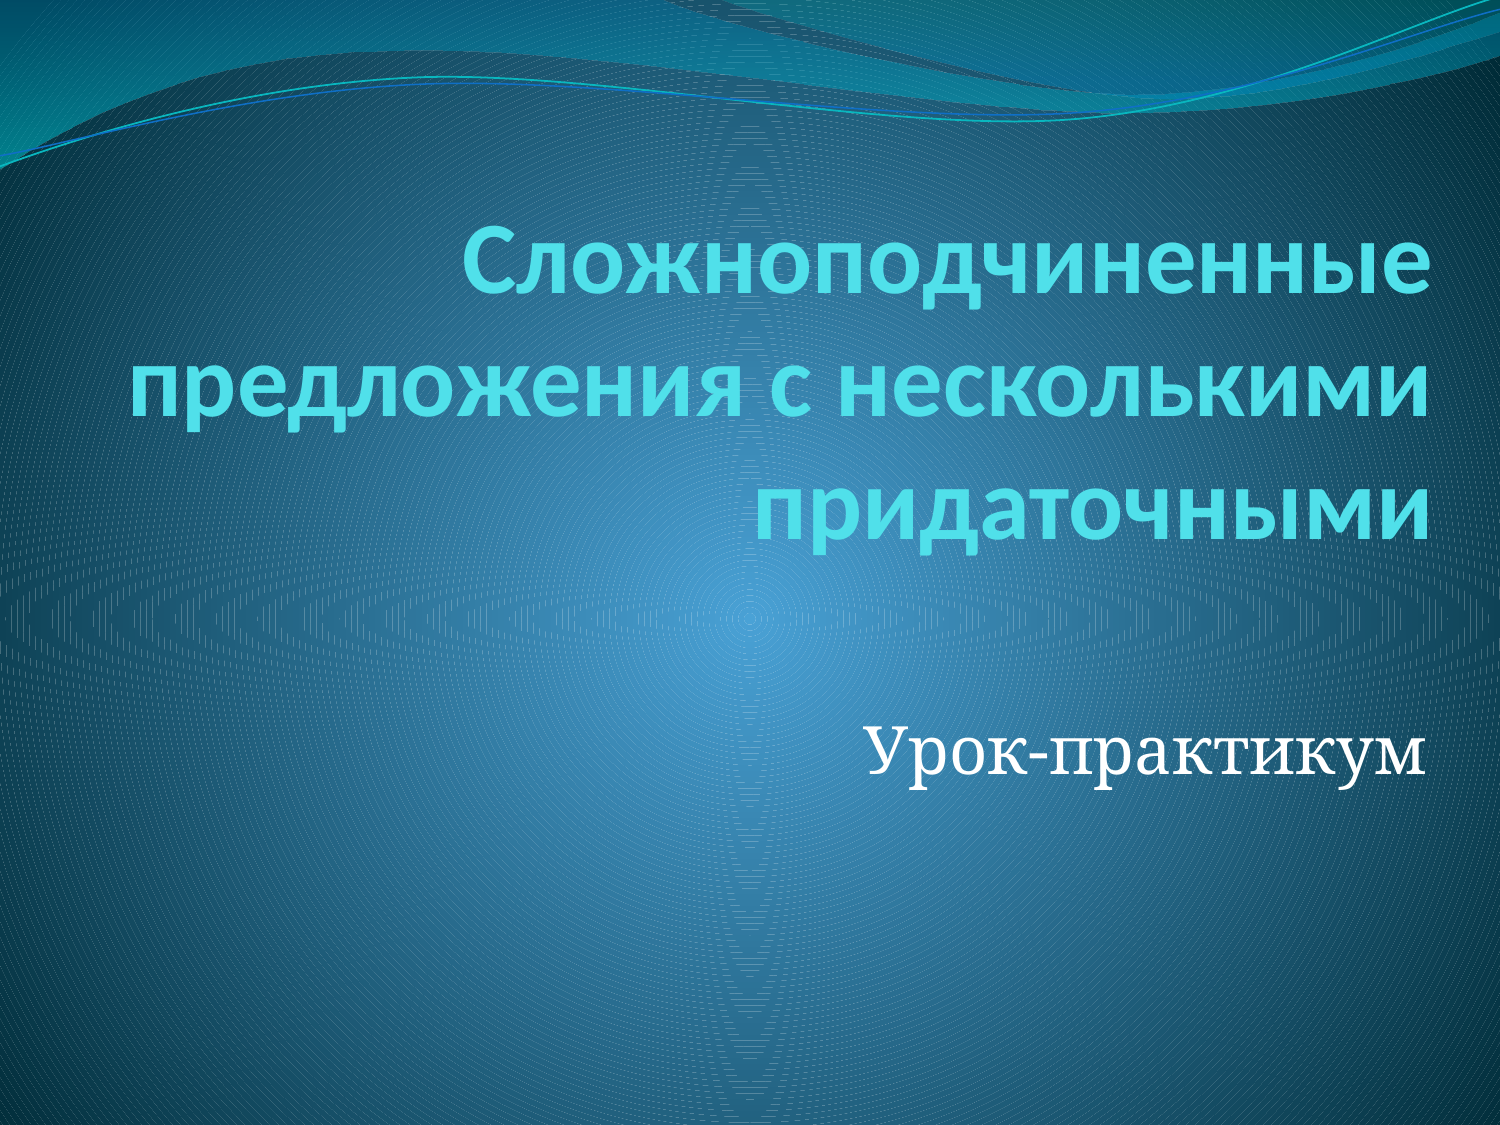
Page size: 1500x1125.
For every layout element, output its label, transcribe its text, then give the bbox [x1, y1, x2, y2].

title Сложноподчиненные предложения с несколькими придаточными [75, 82, 1438, 561]
subtitle Урок-практикум [75, 606, 1438, 821]
